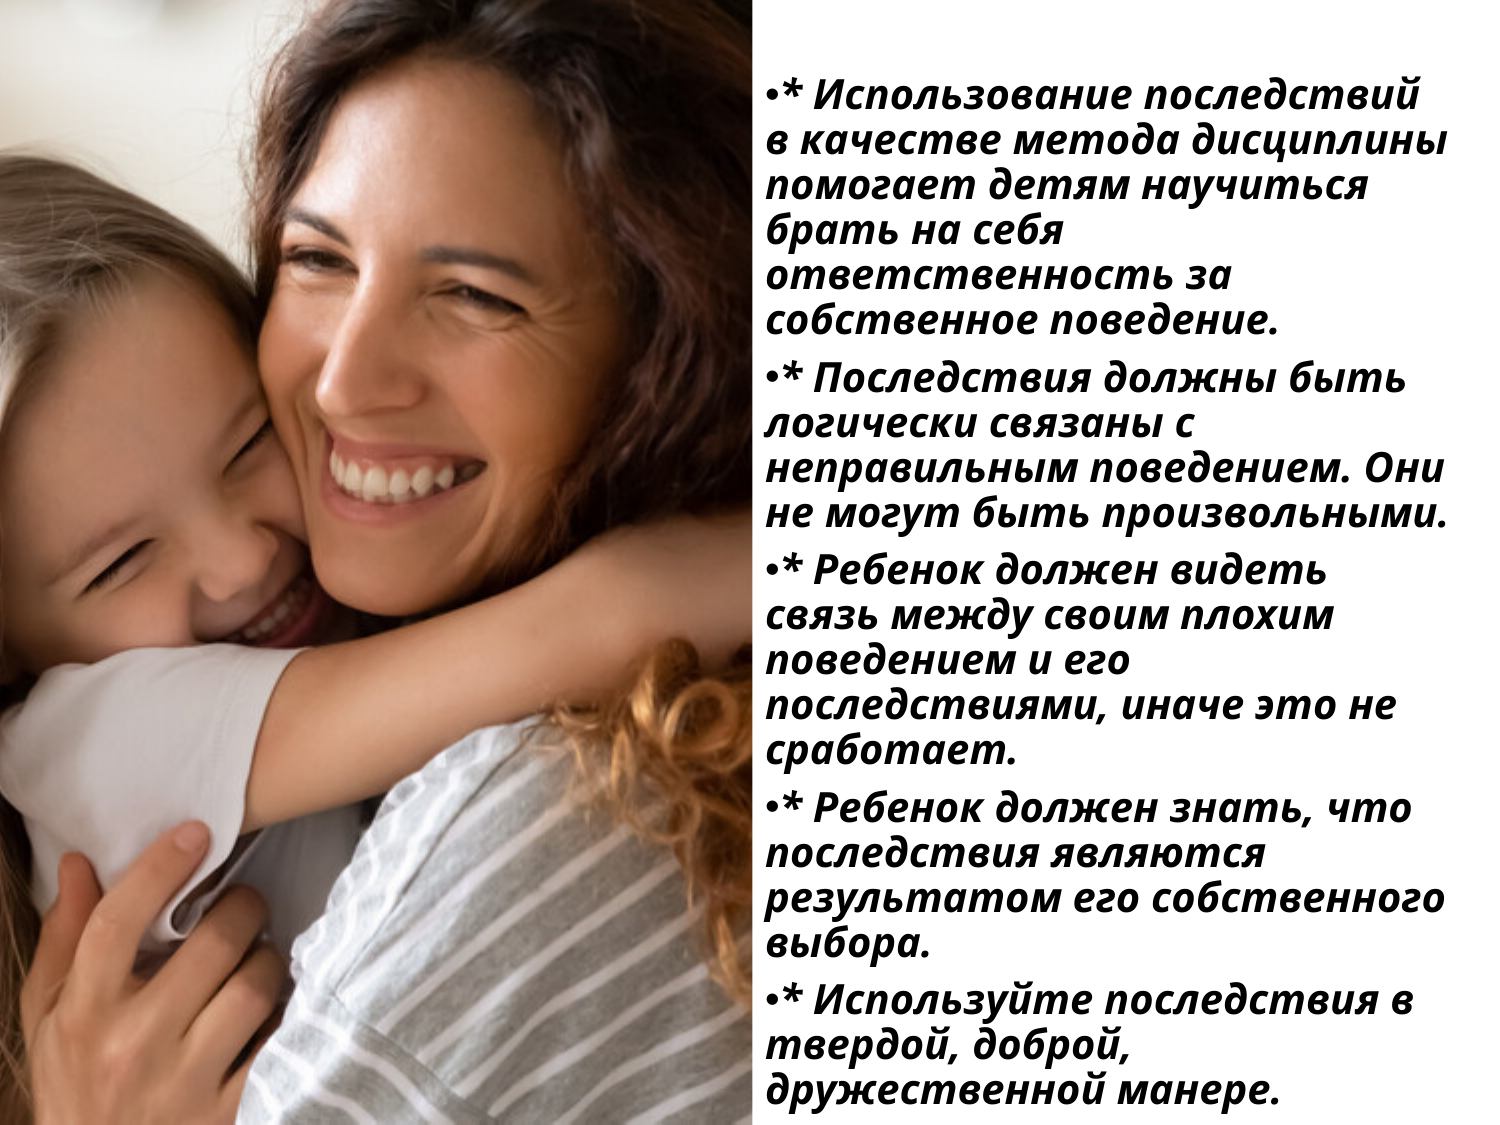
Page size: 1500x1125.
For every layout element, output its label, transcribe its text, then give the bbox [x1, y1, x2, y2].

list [0, 0, 753, 1125]
text_box * Использование последствий в качестве метода дисциплины помогает детям научиться брать на себя ответственность за собственное поведение. * Последствия должны быть логически связаны с неправильным поведением. Они не могут быть произвольными. * Ребенок должен видеть связь между своим плохим поведением и его последствиями, иначе это не сработает. * Ребенок должен знать, что последствия являются результатом его собственного выбора. * Используйте последствия в твердой, доброй, дружественной манере. * Будьте последовательны. [753, 66, 1468, 1125]
text_box [753, 295, 1234, 371]
text_box [753, 659, 1319, 910]
